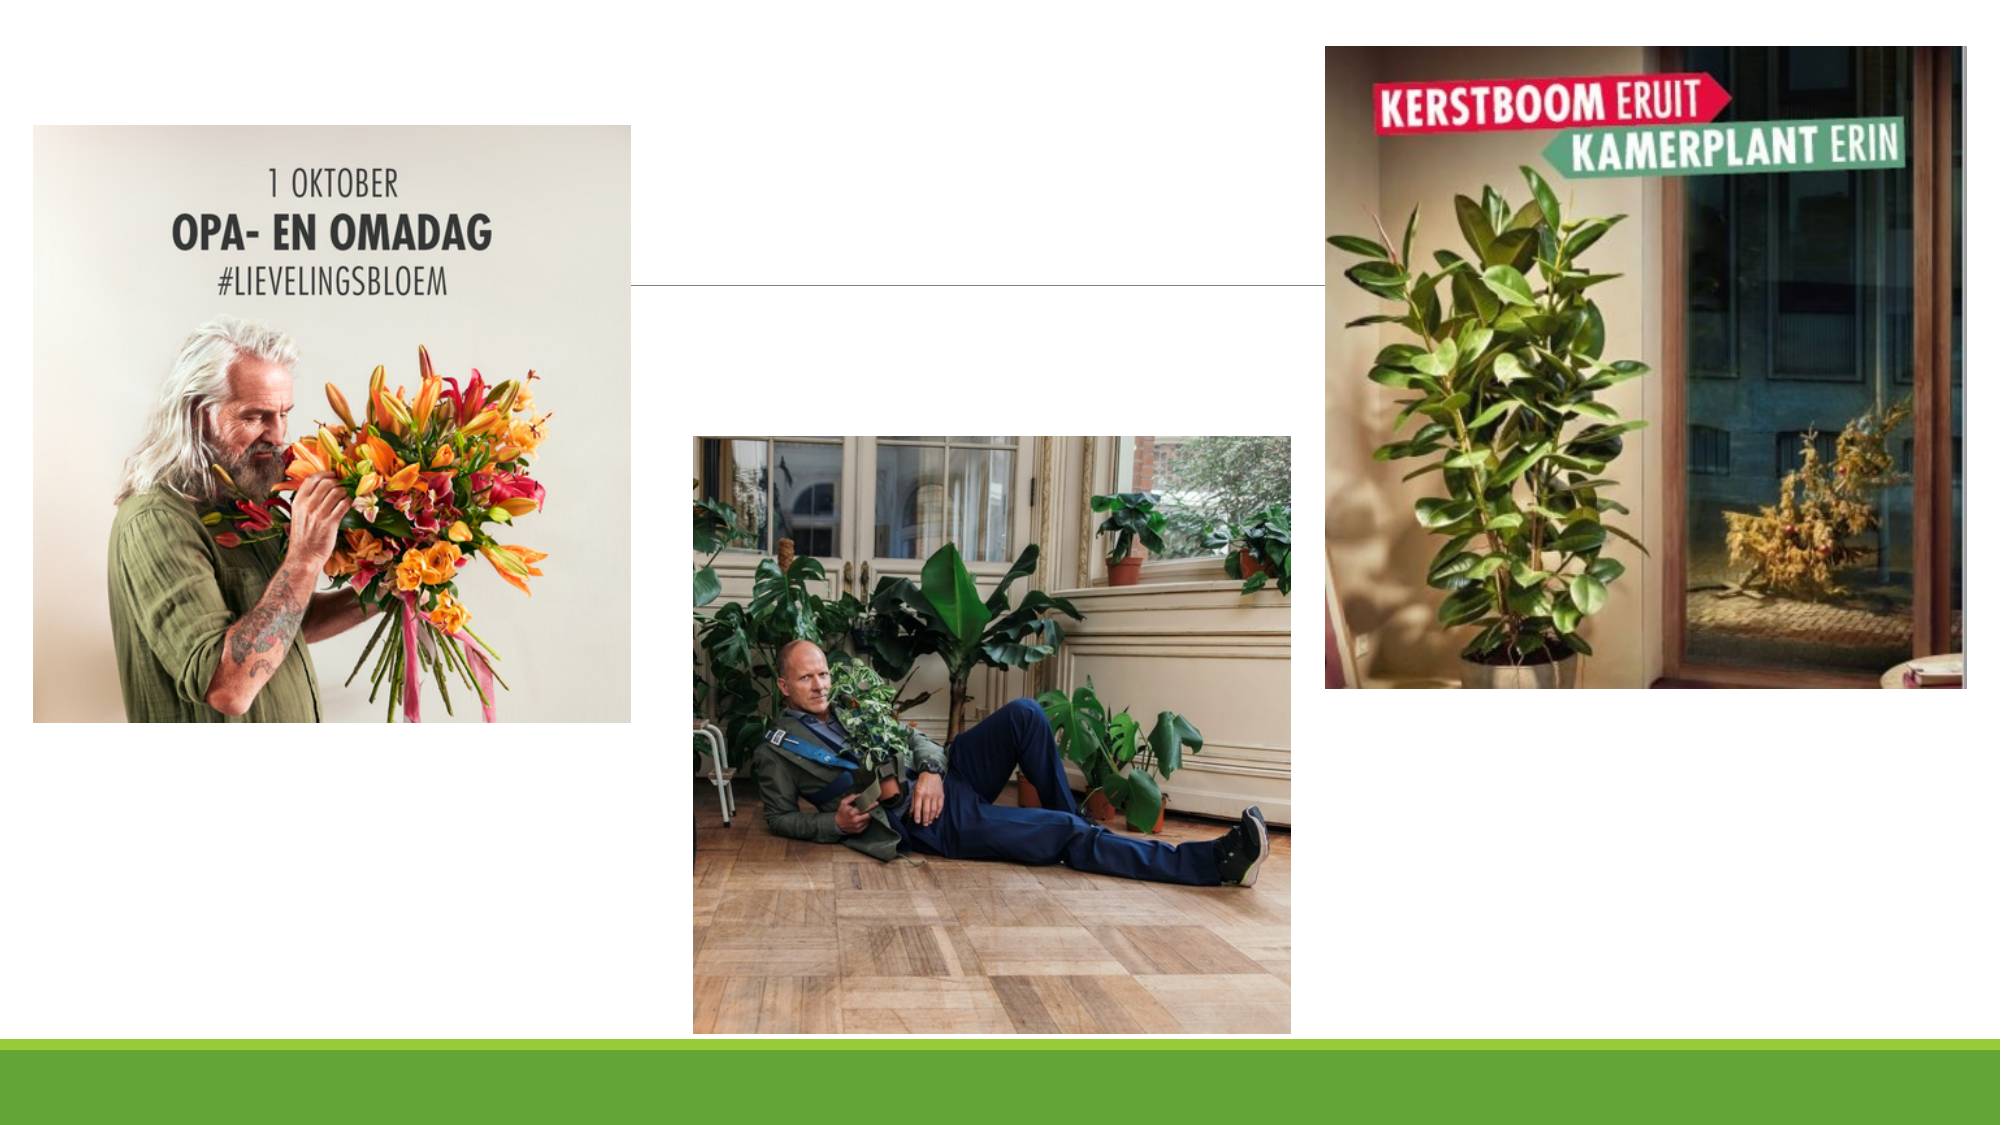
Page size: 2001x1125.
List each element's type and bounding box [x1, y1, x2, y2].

picture [692, 435, 1291, 1034]
list [32, 125, 631, 724]
picture [1324, 46, 1968, 689]
